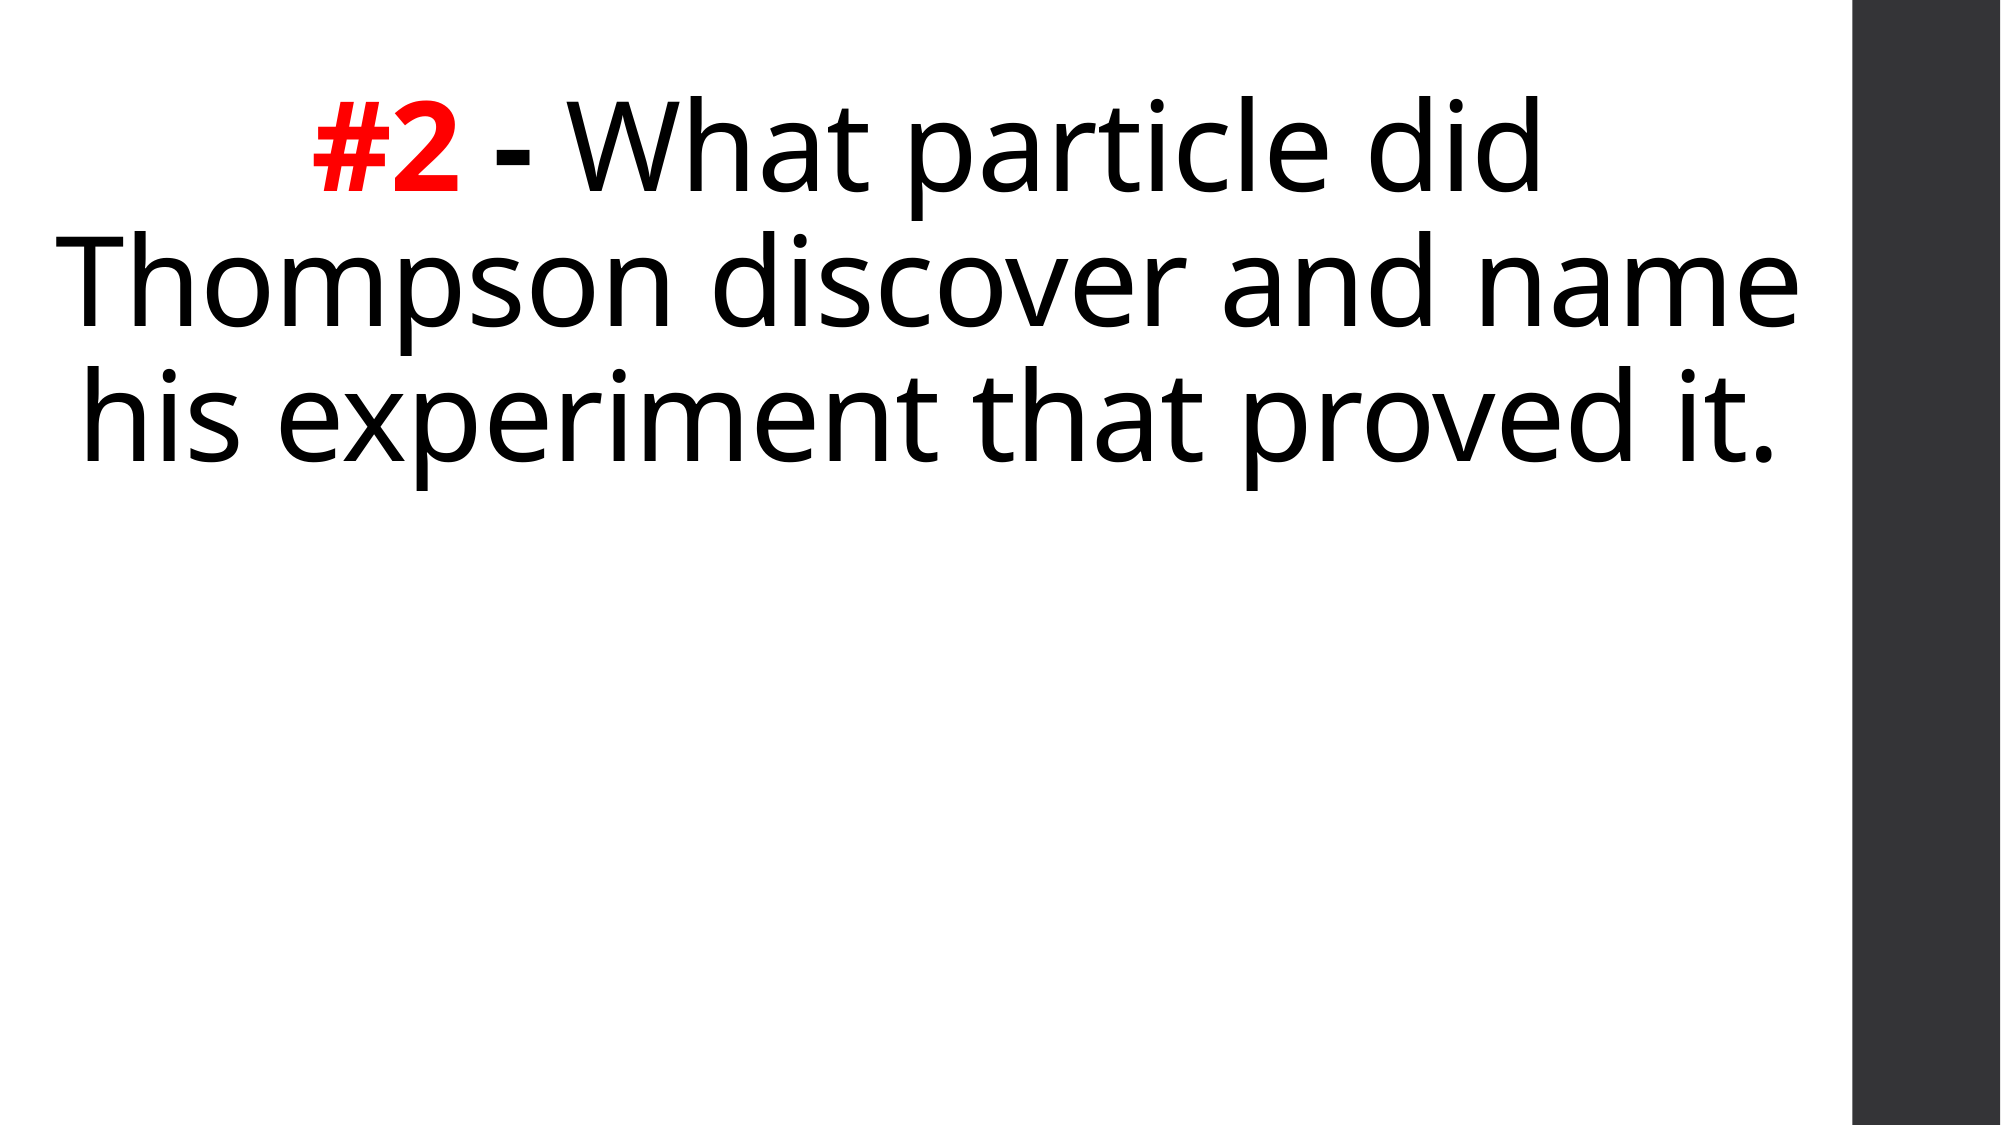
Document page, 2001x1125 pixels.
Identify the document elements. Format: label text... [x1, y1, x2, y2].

title #2 - What particle did Thompson discover and name his experiment that proved it. [40, 112, 1818, 497]
